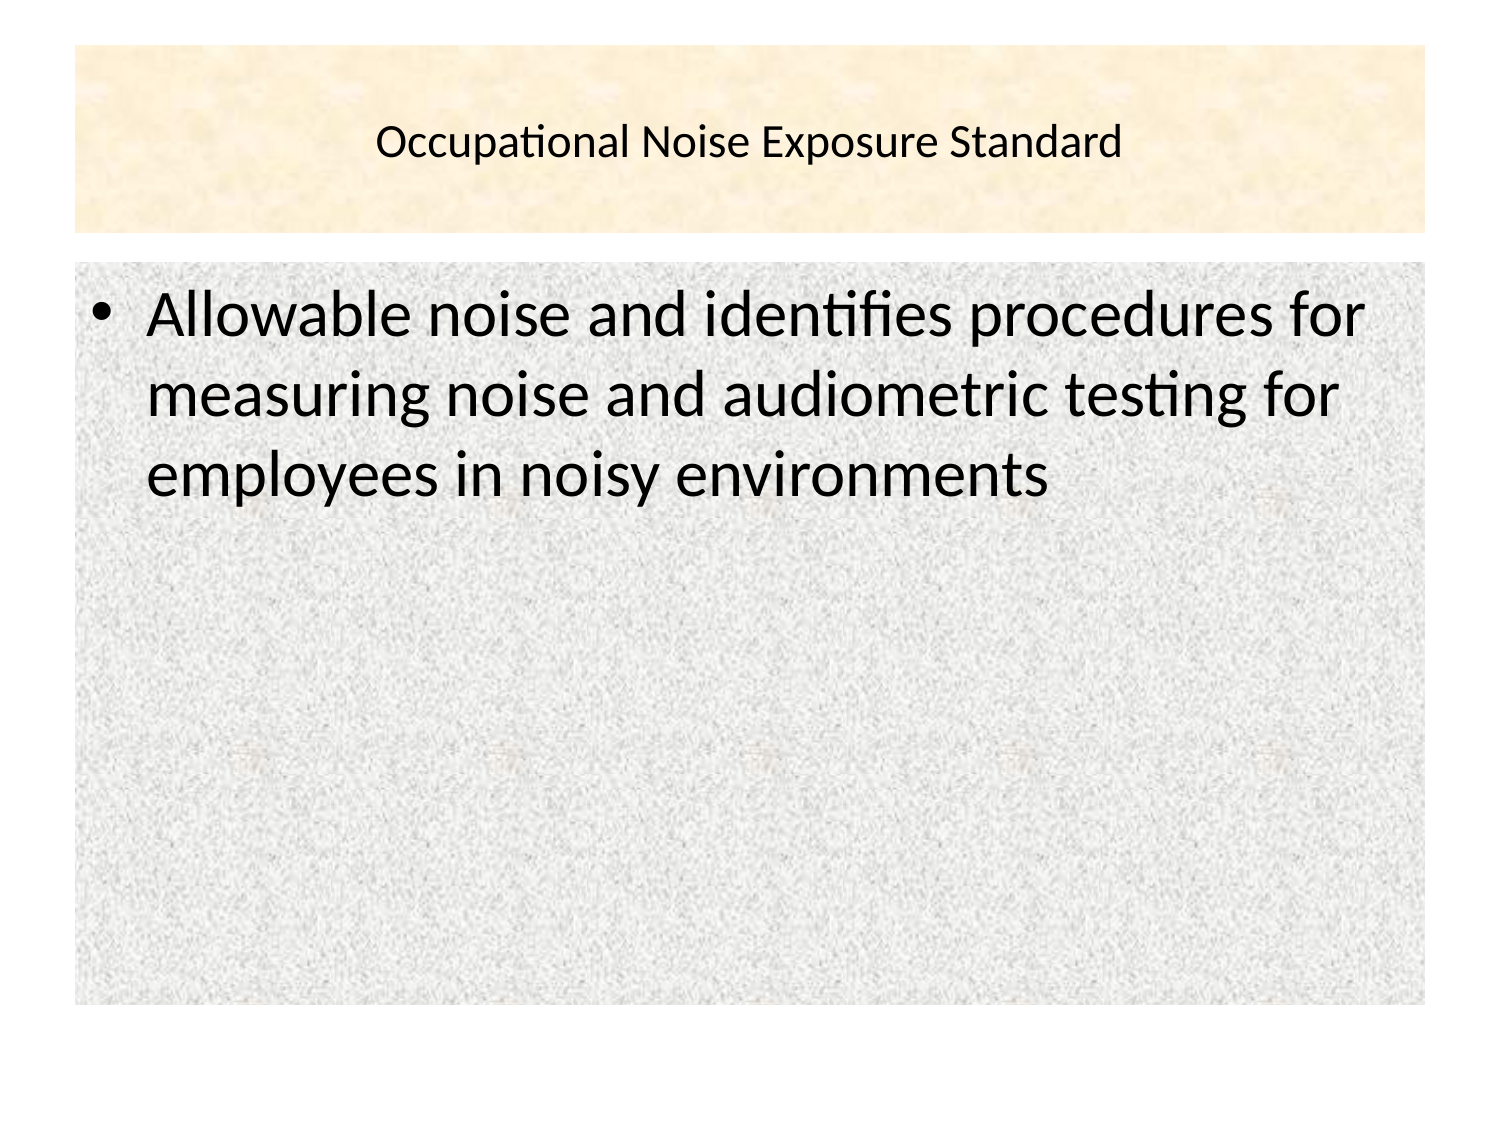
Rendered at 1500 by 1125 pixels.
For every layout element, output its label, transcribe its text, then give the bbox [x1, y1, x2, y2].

list Allowable noise and identifies procedures for measuring noise and audiometric testing for employees in noisy environments [75, 262, 1425, 1005]
title Occupational Noise Exposure Standard [75, 45, 1425, 233]
